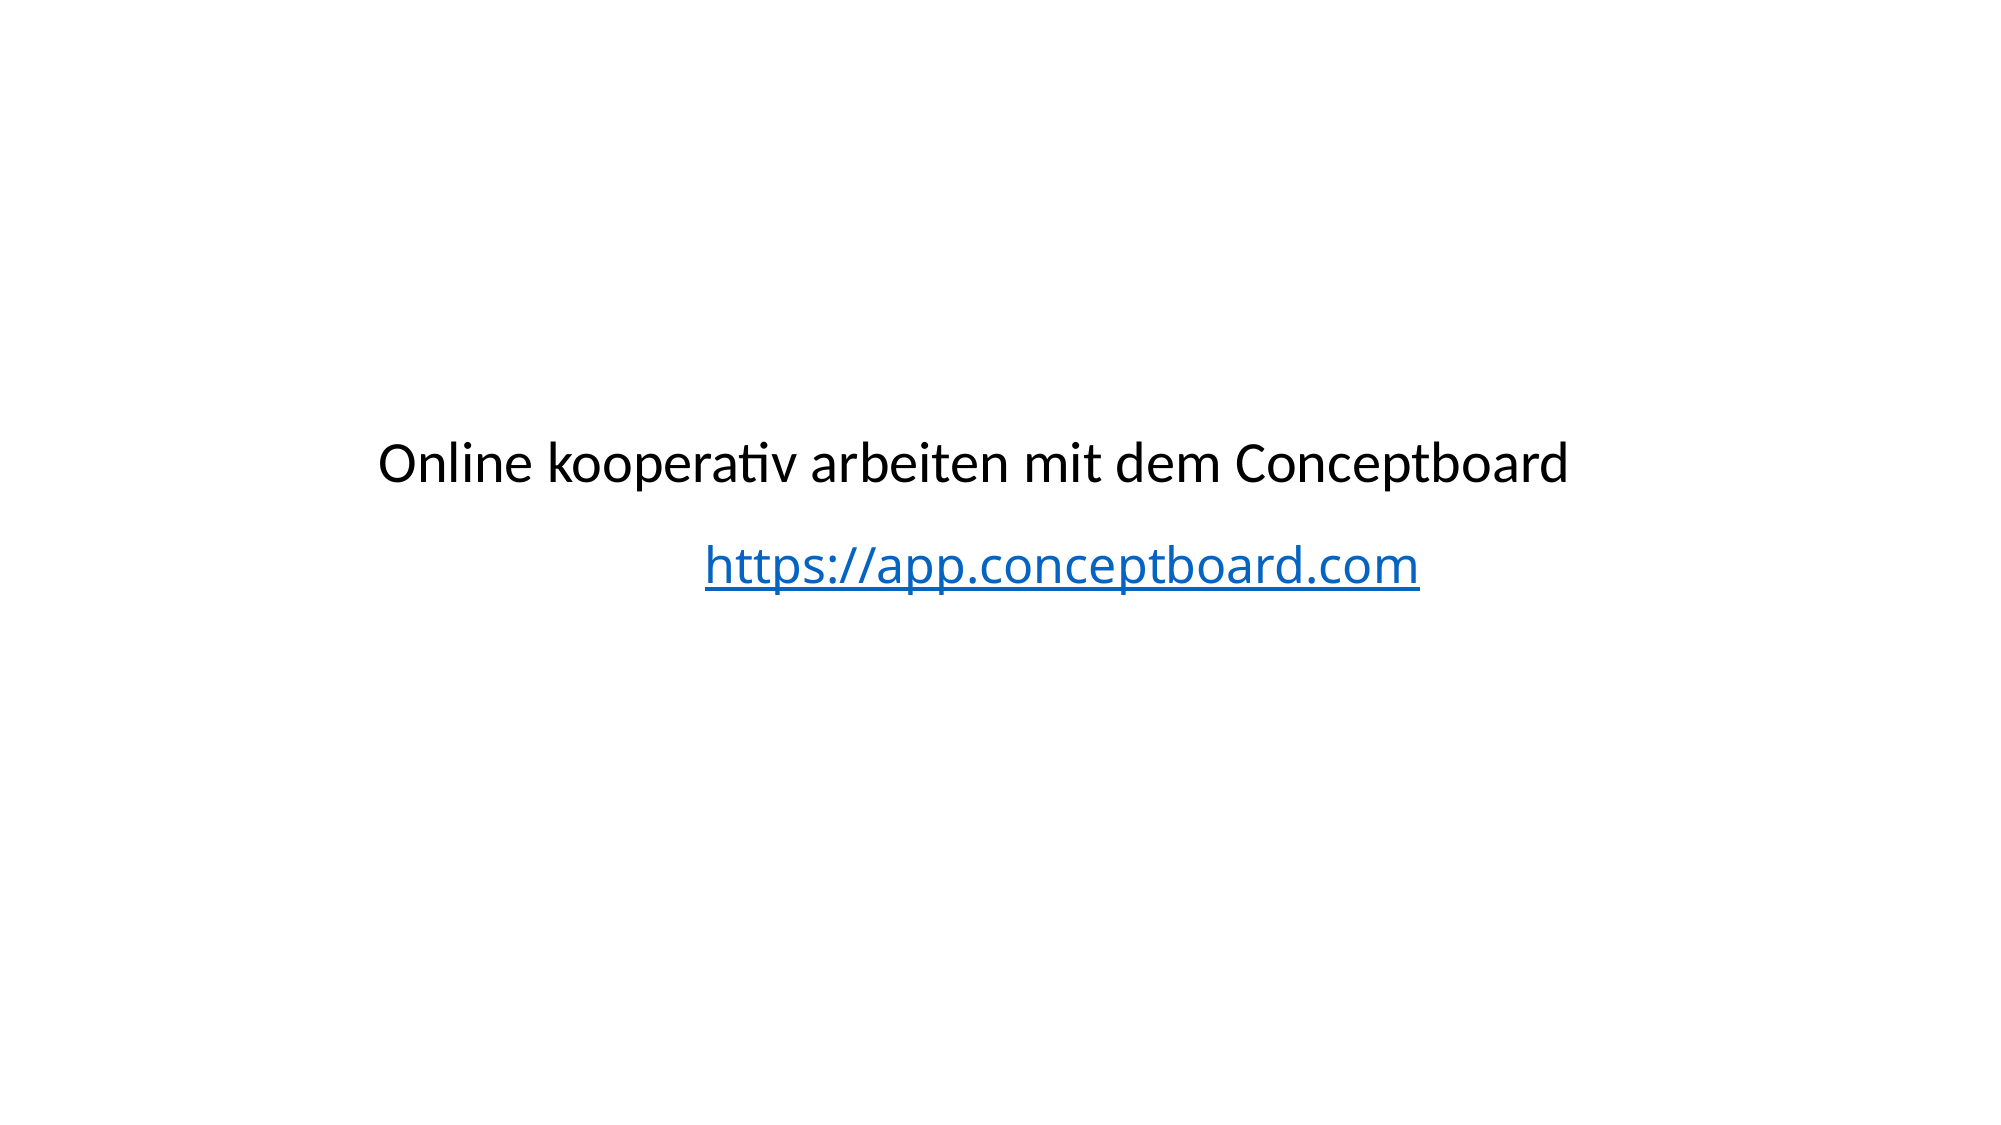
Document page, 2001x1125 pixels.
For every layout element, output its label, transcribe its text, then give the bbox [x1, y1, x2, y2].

text_box Online kooperativ arbeiten mit dem Conceptboard [162, 417, 1813, 502]
text_box https://app.conceptboard.com [689, 523, 1813, 607]
